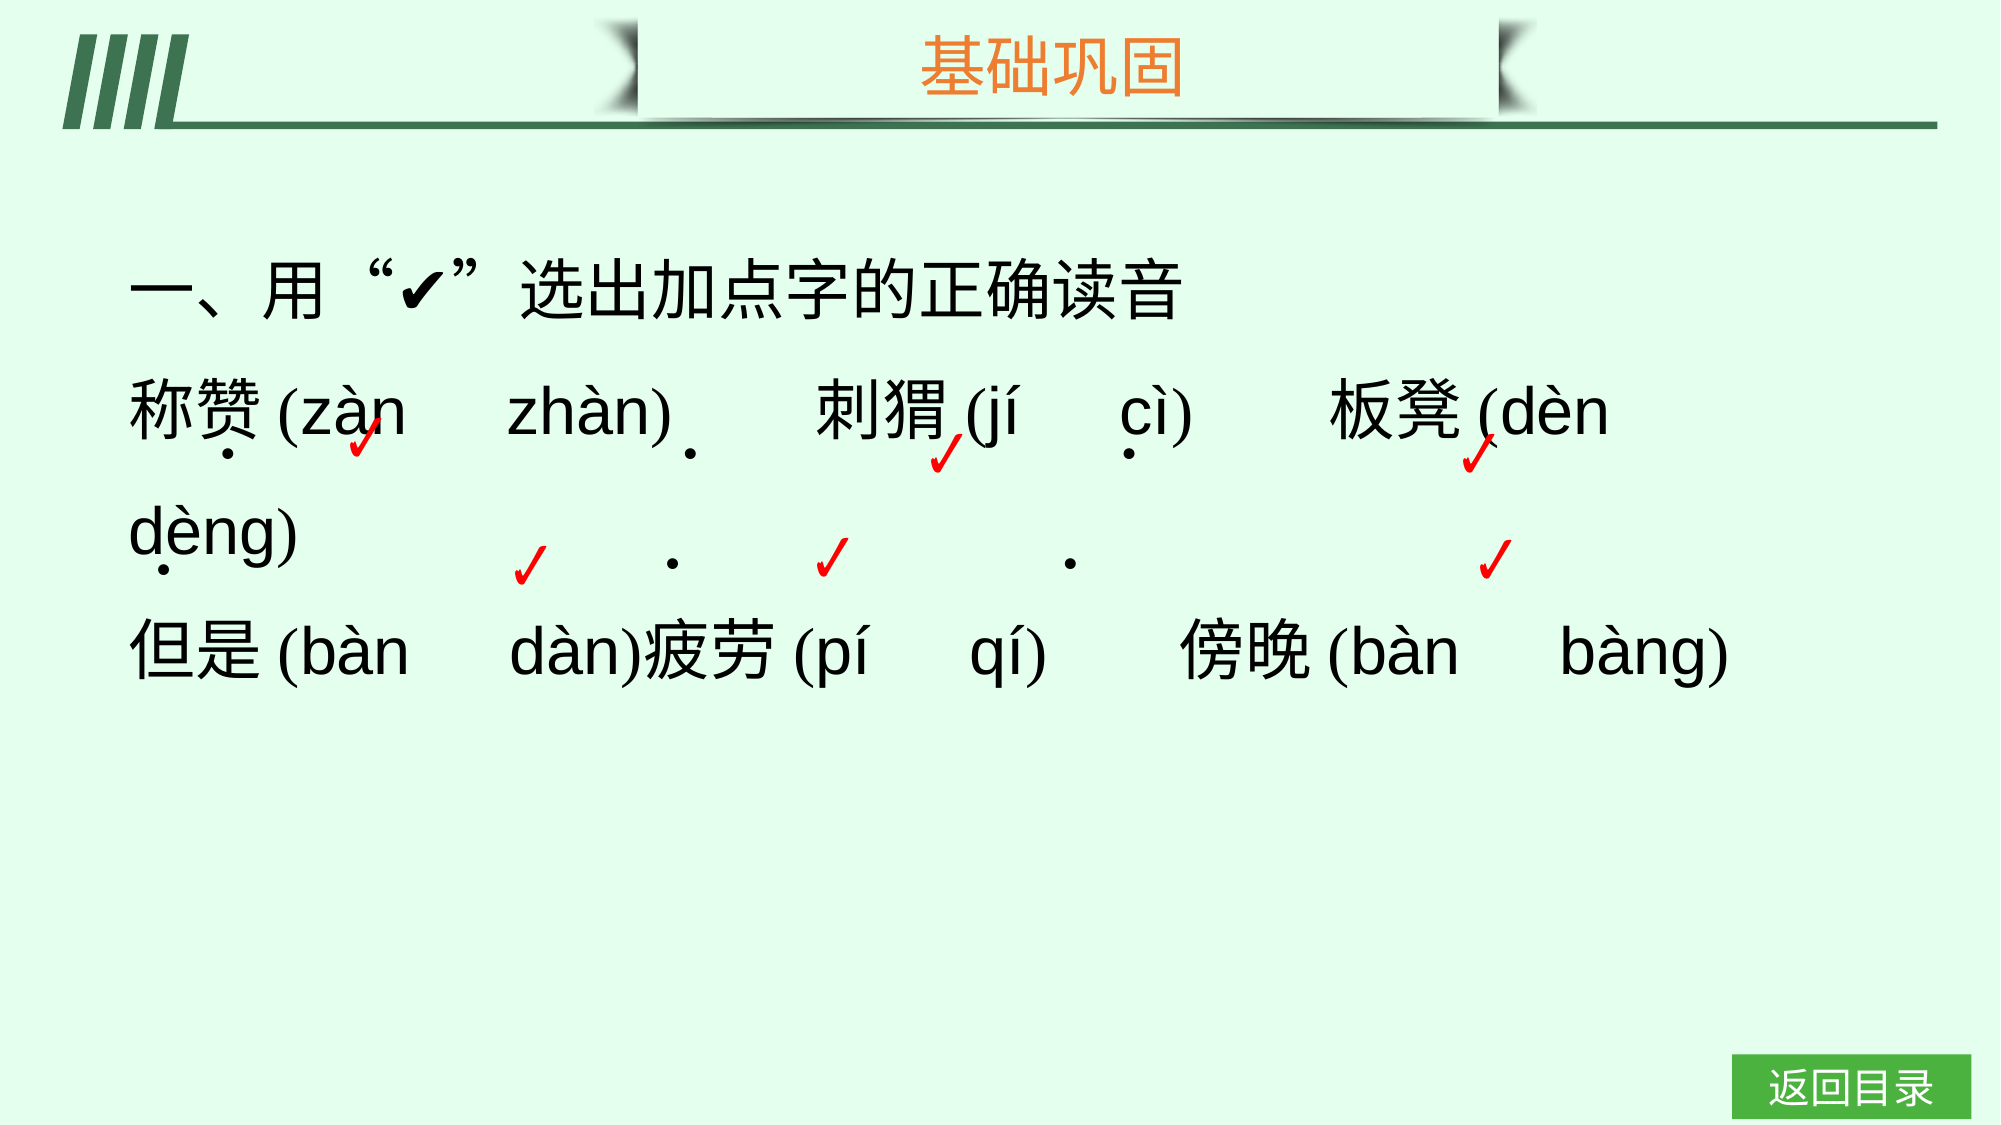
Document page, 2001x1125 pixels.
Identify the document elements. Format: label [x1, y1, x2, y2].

text_box [594, 16, 1537, 127]
text_box [62, 34, 1938, 130]
text_box [113, 200, 1887, 607]
